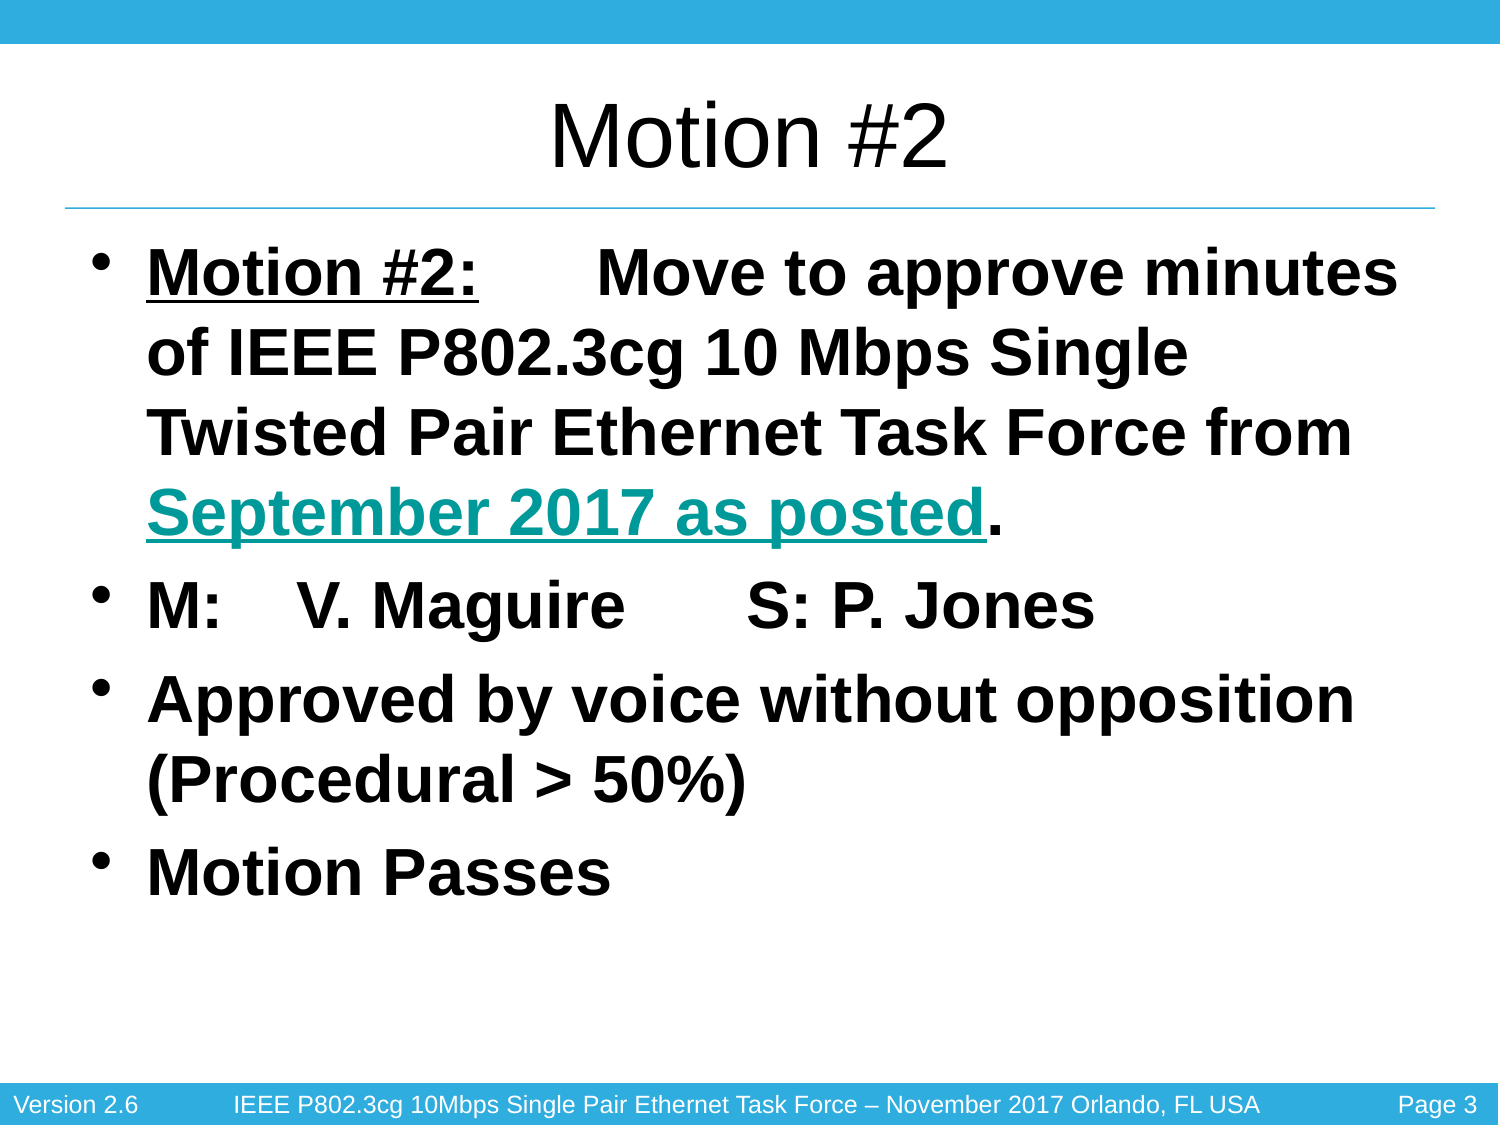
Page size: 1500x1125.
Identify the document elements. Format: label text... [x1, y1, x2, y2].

list Motion #2: Move to approve minutes of IEEE P802.3cg 10 Mbps Single Twisted Pair Ethernet Task Force from September 2017 as posted. M: V. Maguire S: P. Jones Approved by voice without opposition (Procedural > 50%) Motion Passes [74, 221, 1426, 965]
title Motion #2 [74, 66, 1426, 197]
